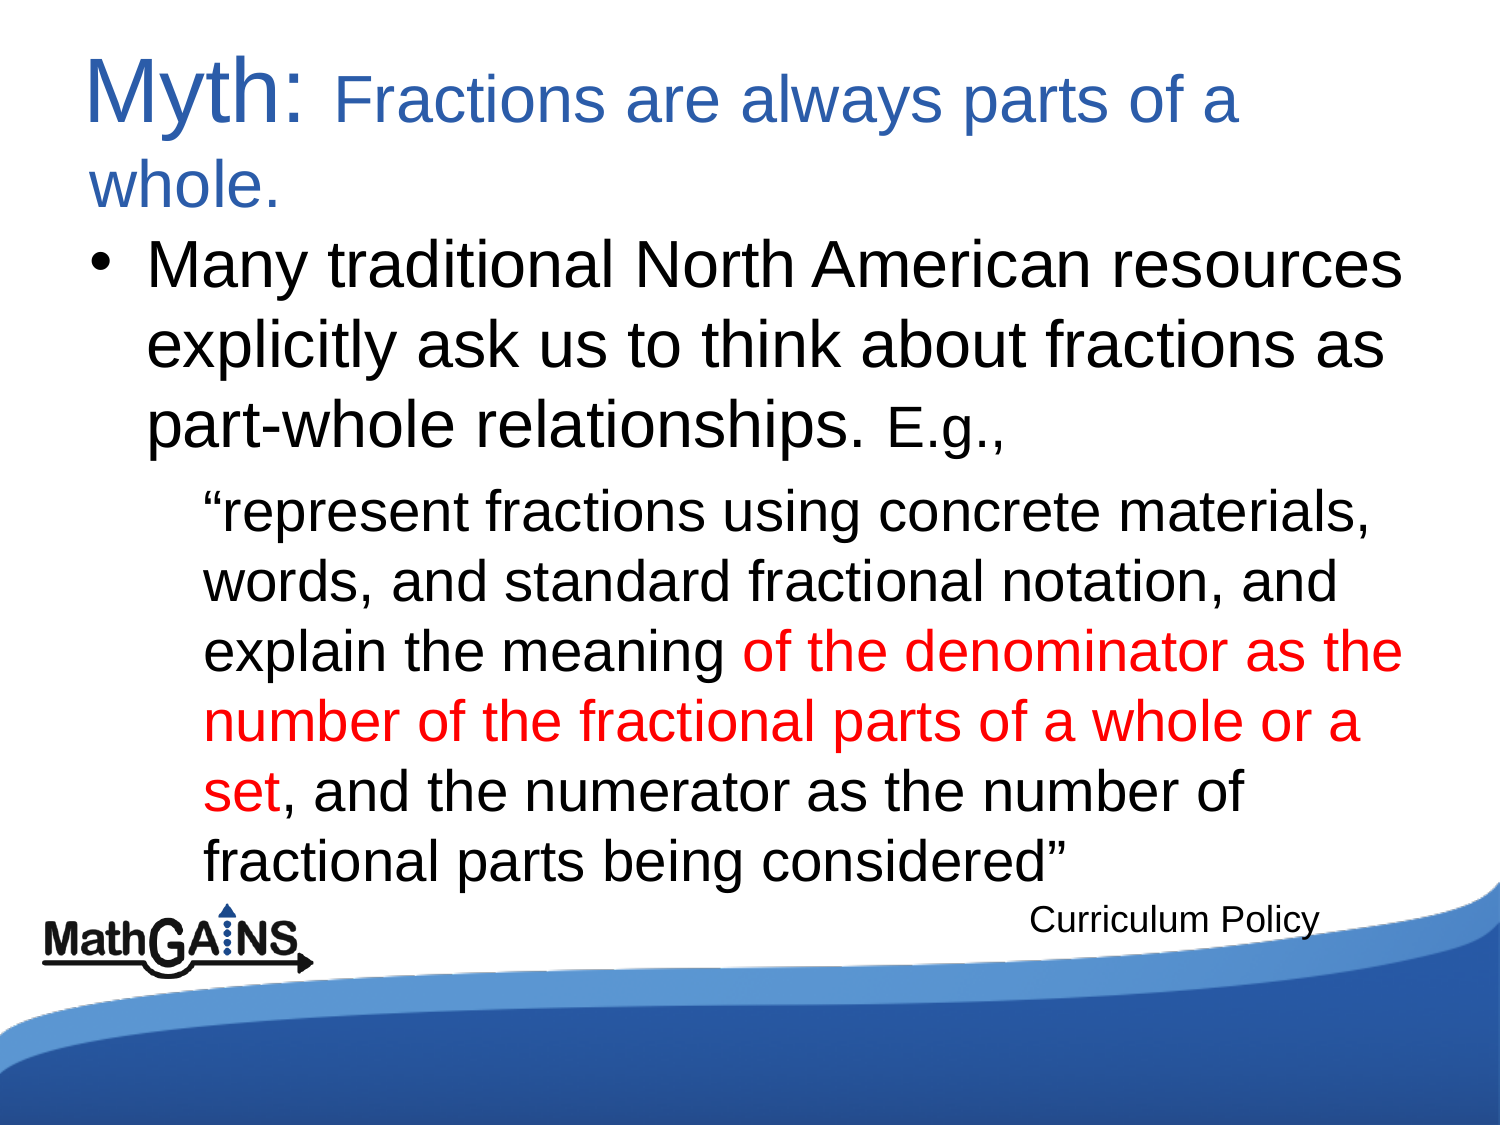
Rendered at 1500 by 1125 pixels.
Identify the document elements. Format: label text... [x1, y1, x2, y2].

text_box Curriculum Policy [1014, 887, 1336, 948]
picture [0, 878, 1500, 1125]
title Myth: Fractions are always parts of a whole. [74, 36, 1426, 211]
list Many traditional North American resources explicitly ask us to think about fractions as part-whole relationships. E.g., “represent fractions using concrete materials, words, and standard fractional notation, and explain the meaning of the denominator as the number of the fractional parts of a whole or a set, and the numerator as the number of fractional parts being considered” [74, 211, 1426, 1076]
